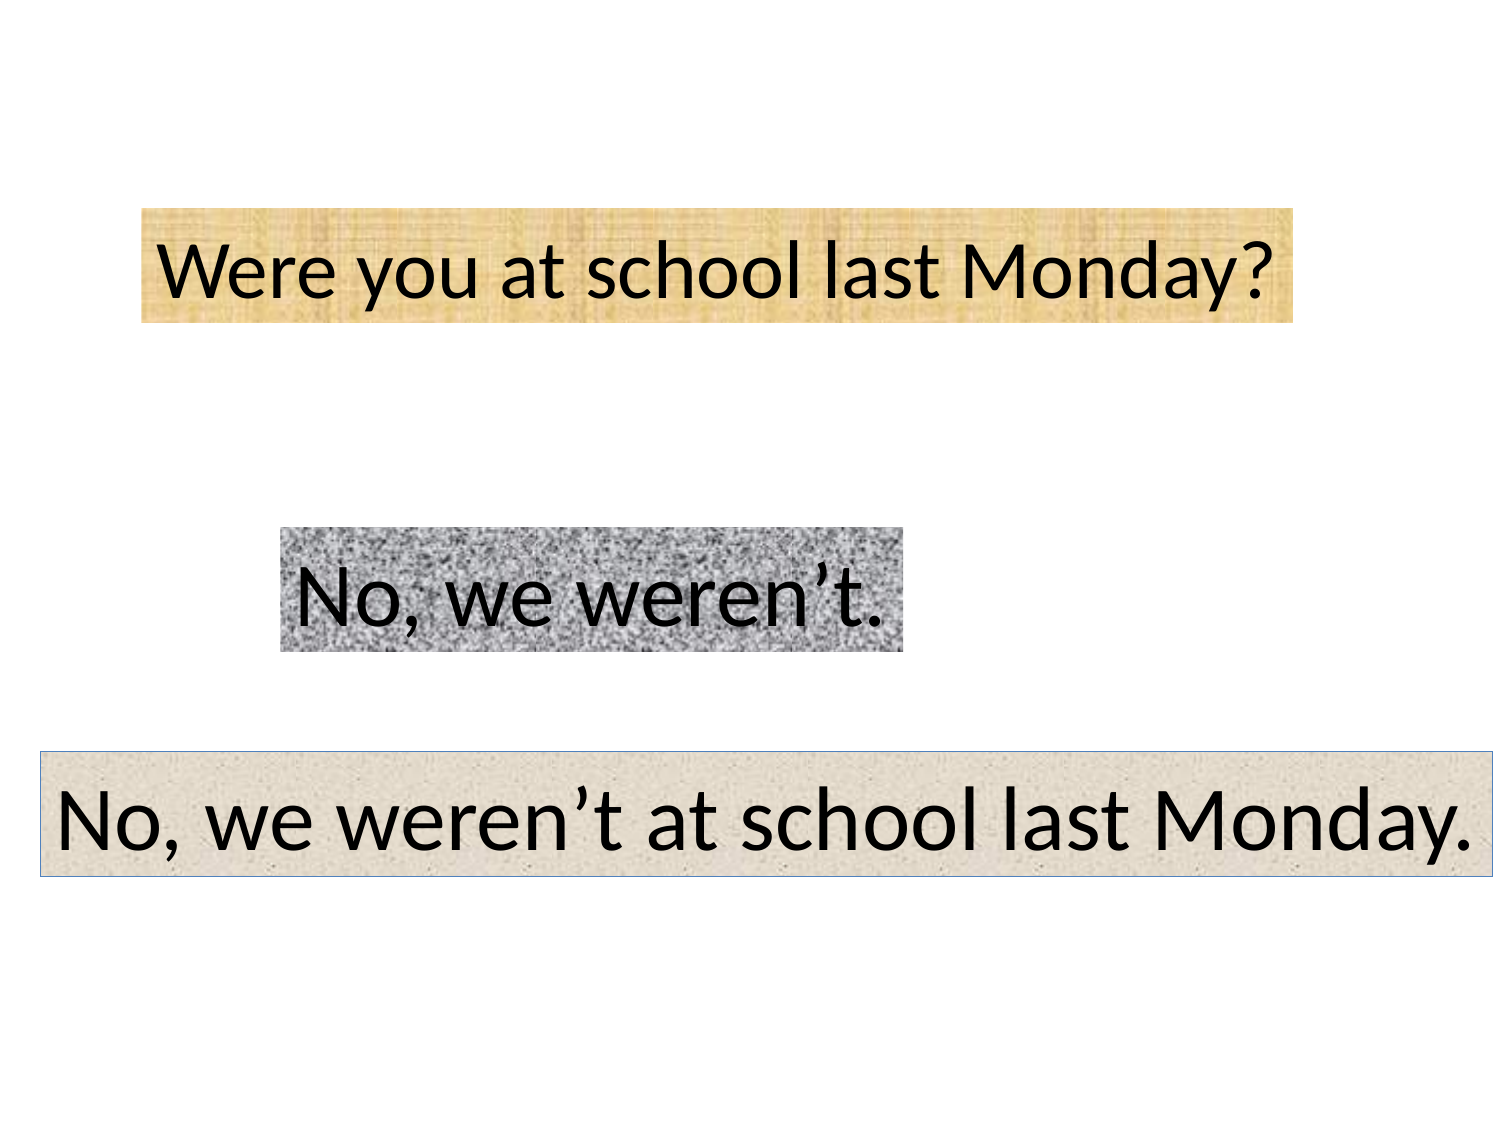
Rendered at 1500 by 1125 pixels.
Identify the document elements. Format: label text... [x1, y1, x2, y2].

text_box No, we weren’t. [280, 527, 904, 652]
text_box No, we weren’t at school last Monday. [40, 751, 1493, 877]
text_box Were you at school last Monday? [141, 208, 1293, 323]
